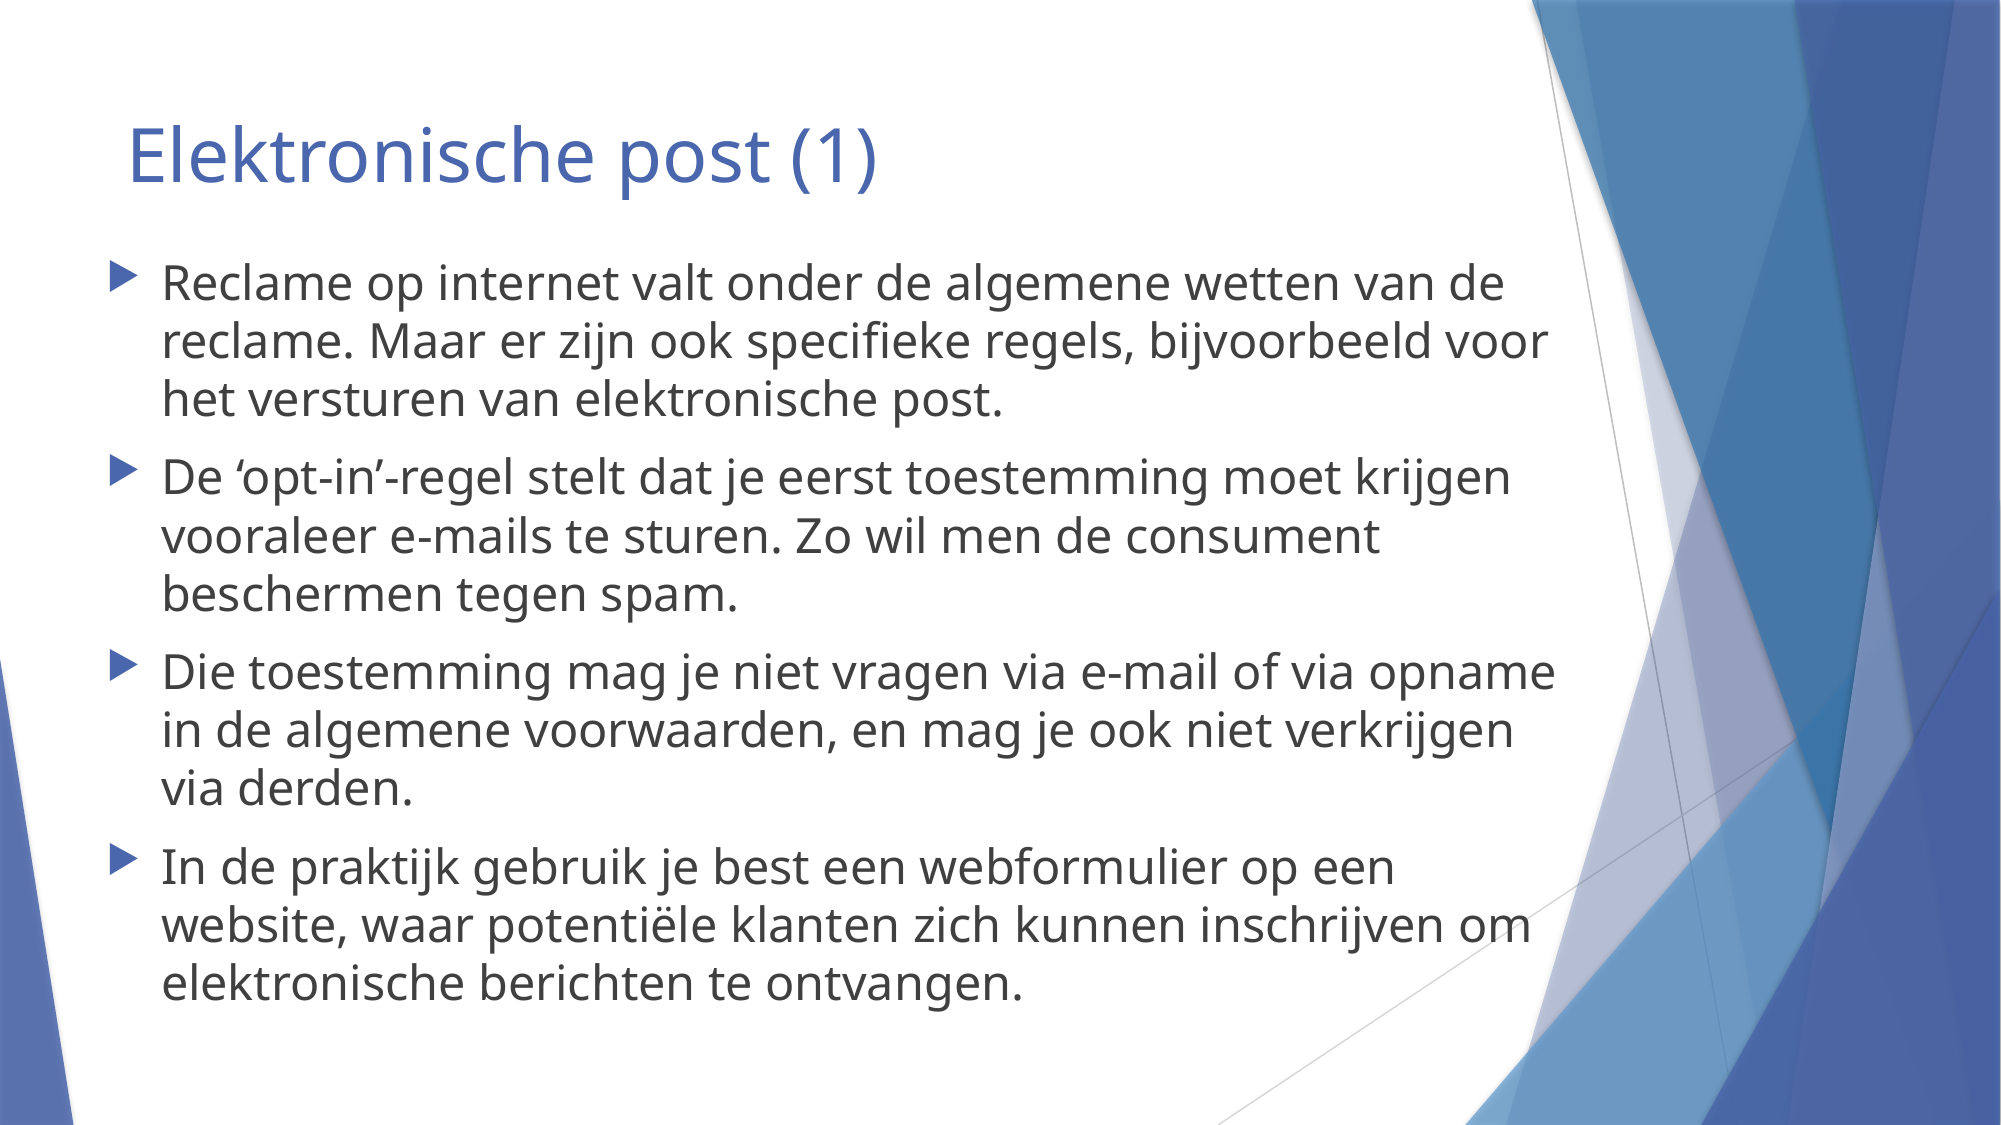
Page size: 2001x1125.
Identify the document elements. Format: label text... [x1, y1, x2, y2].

list Reclame op internet valt onder de algemene wetten van de reclame. Maar er zijn ook specifieke regels, bijvoorbeeld voor het versturen van elektronische post. De ‘opt-in’-regel stelt dat je eerst toestemming moet krijgen vooraleer e-mails te sturen. Zo wil men de consument beschermen tegen spam. Die toestemming mag je niet vragen via e-mail of via opname in de algemene voorwaarden, en mag je ook niet verkrijgen via derden. In de praktijk gebruik je best een webformulier op een website, waar potentiële klanten zich kunnen inschrijven om elektronische berichten te ontvangen. [91, 244, 1596, 1025]
title Elektronische post (1) [111, 99, 1522, 244]
